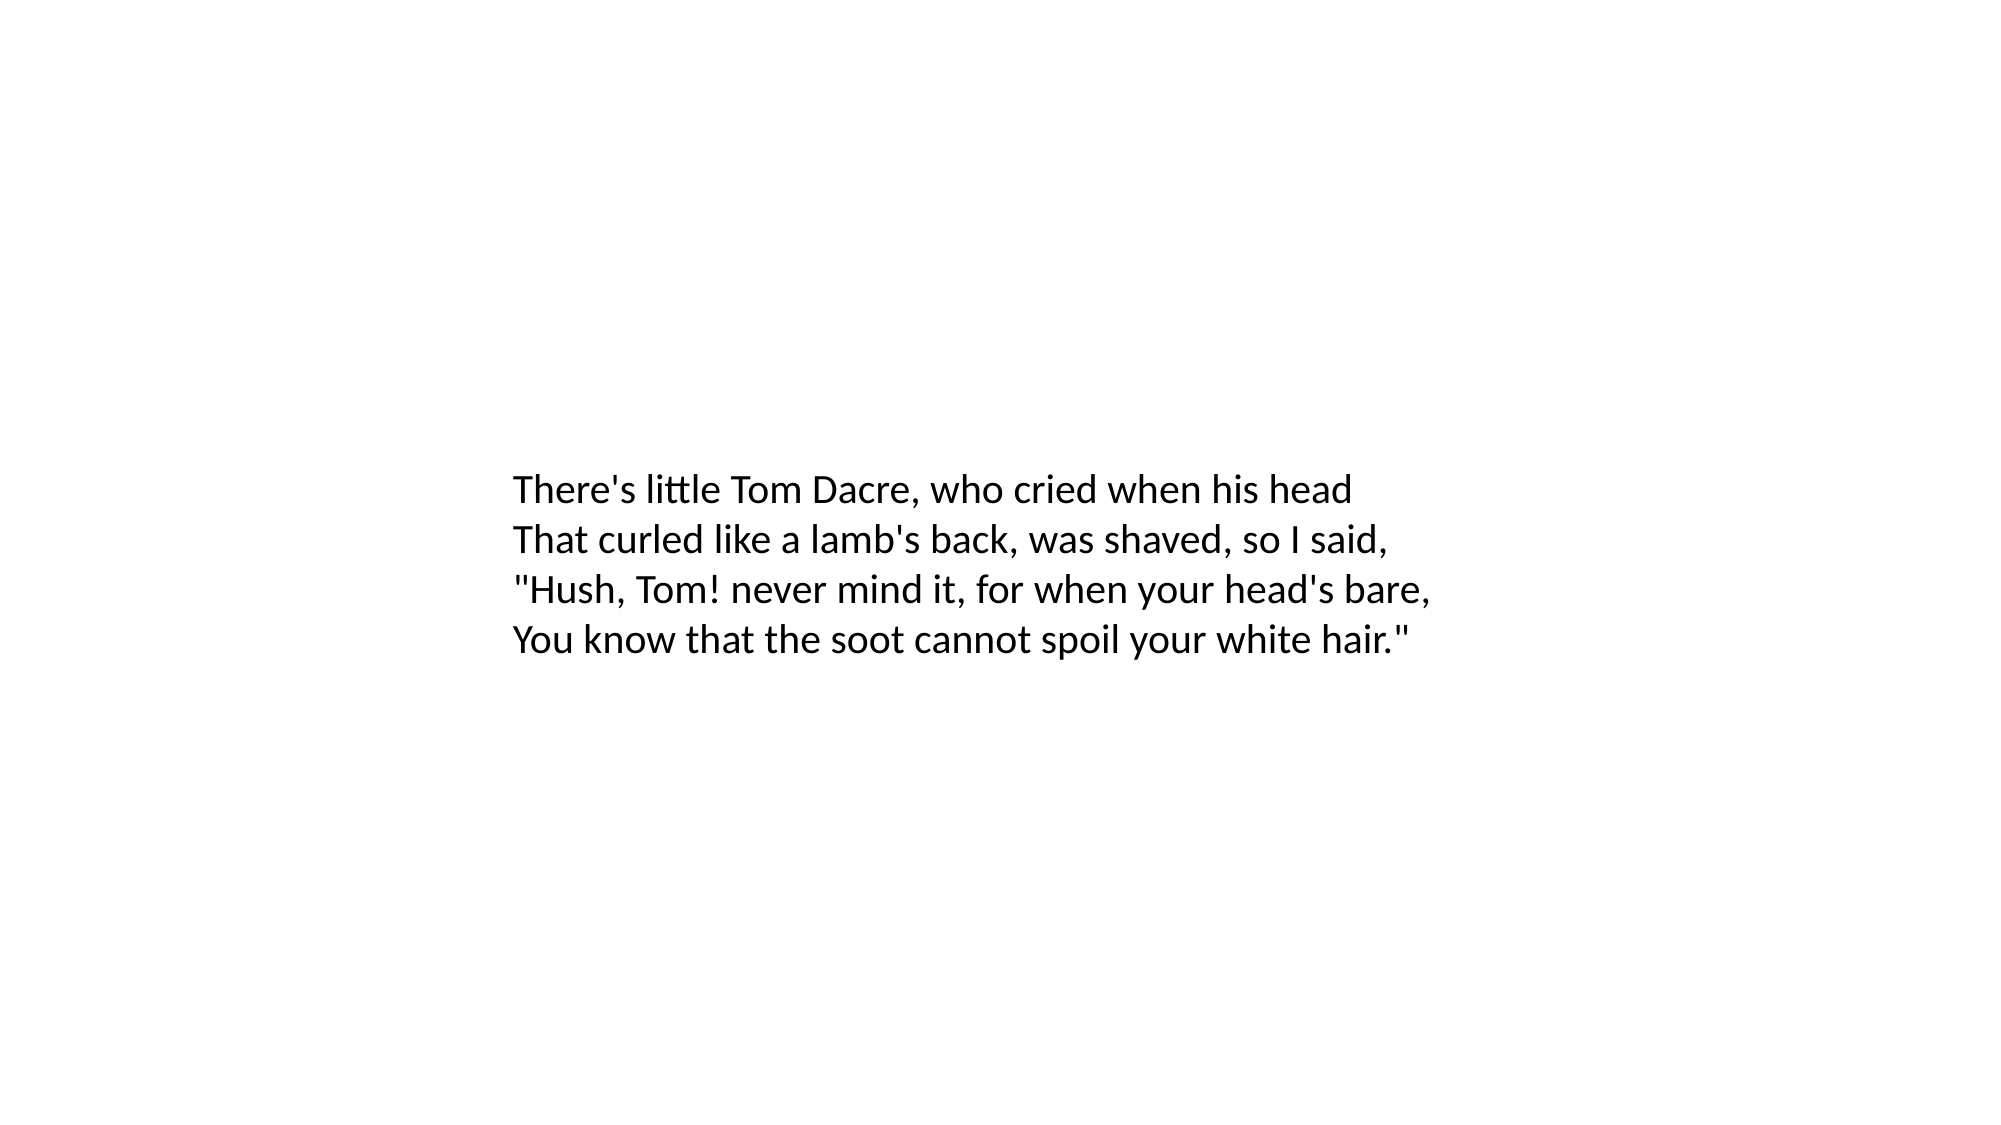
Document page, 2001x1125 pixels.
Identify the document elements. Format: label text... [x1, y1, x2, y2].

text_box There's little Tom Dacre, who cried when his head That curled like a lamb's back, was shaved, so I said, "Hush, Tom! never mind it, for when your head's bare, You know that the soot cannot spoil your white hair." [498, 453, 1504, 669]
